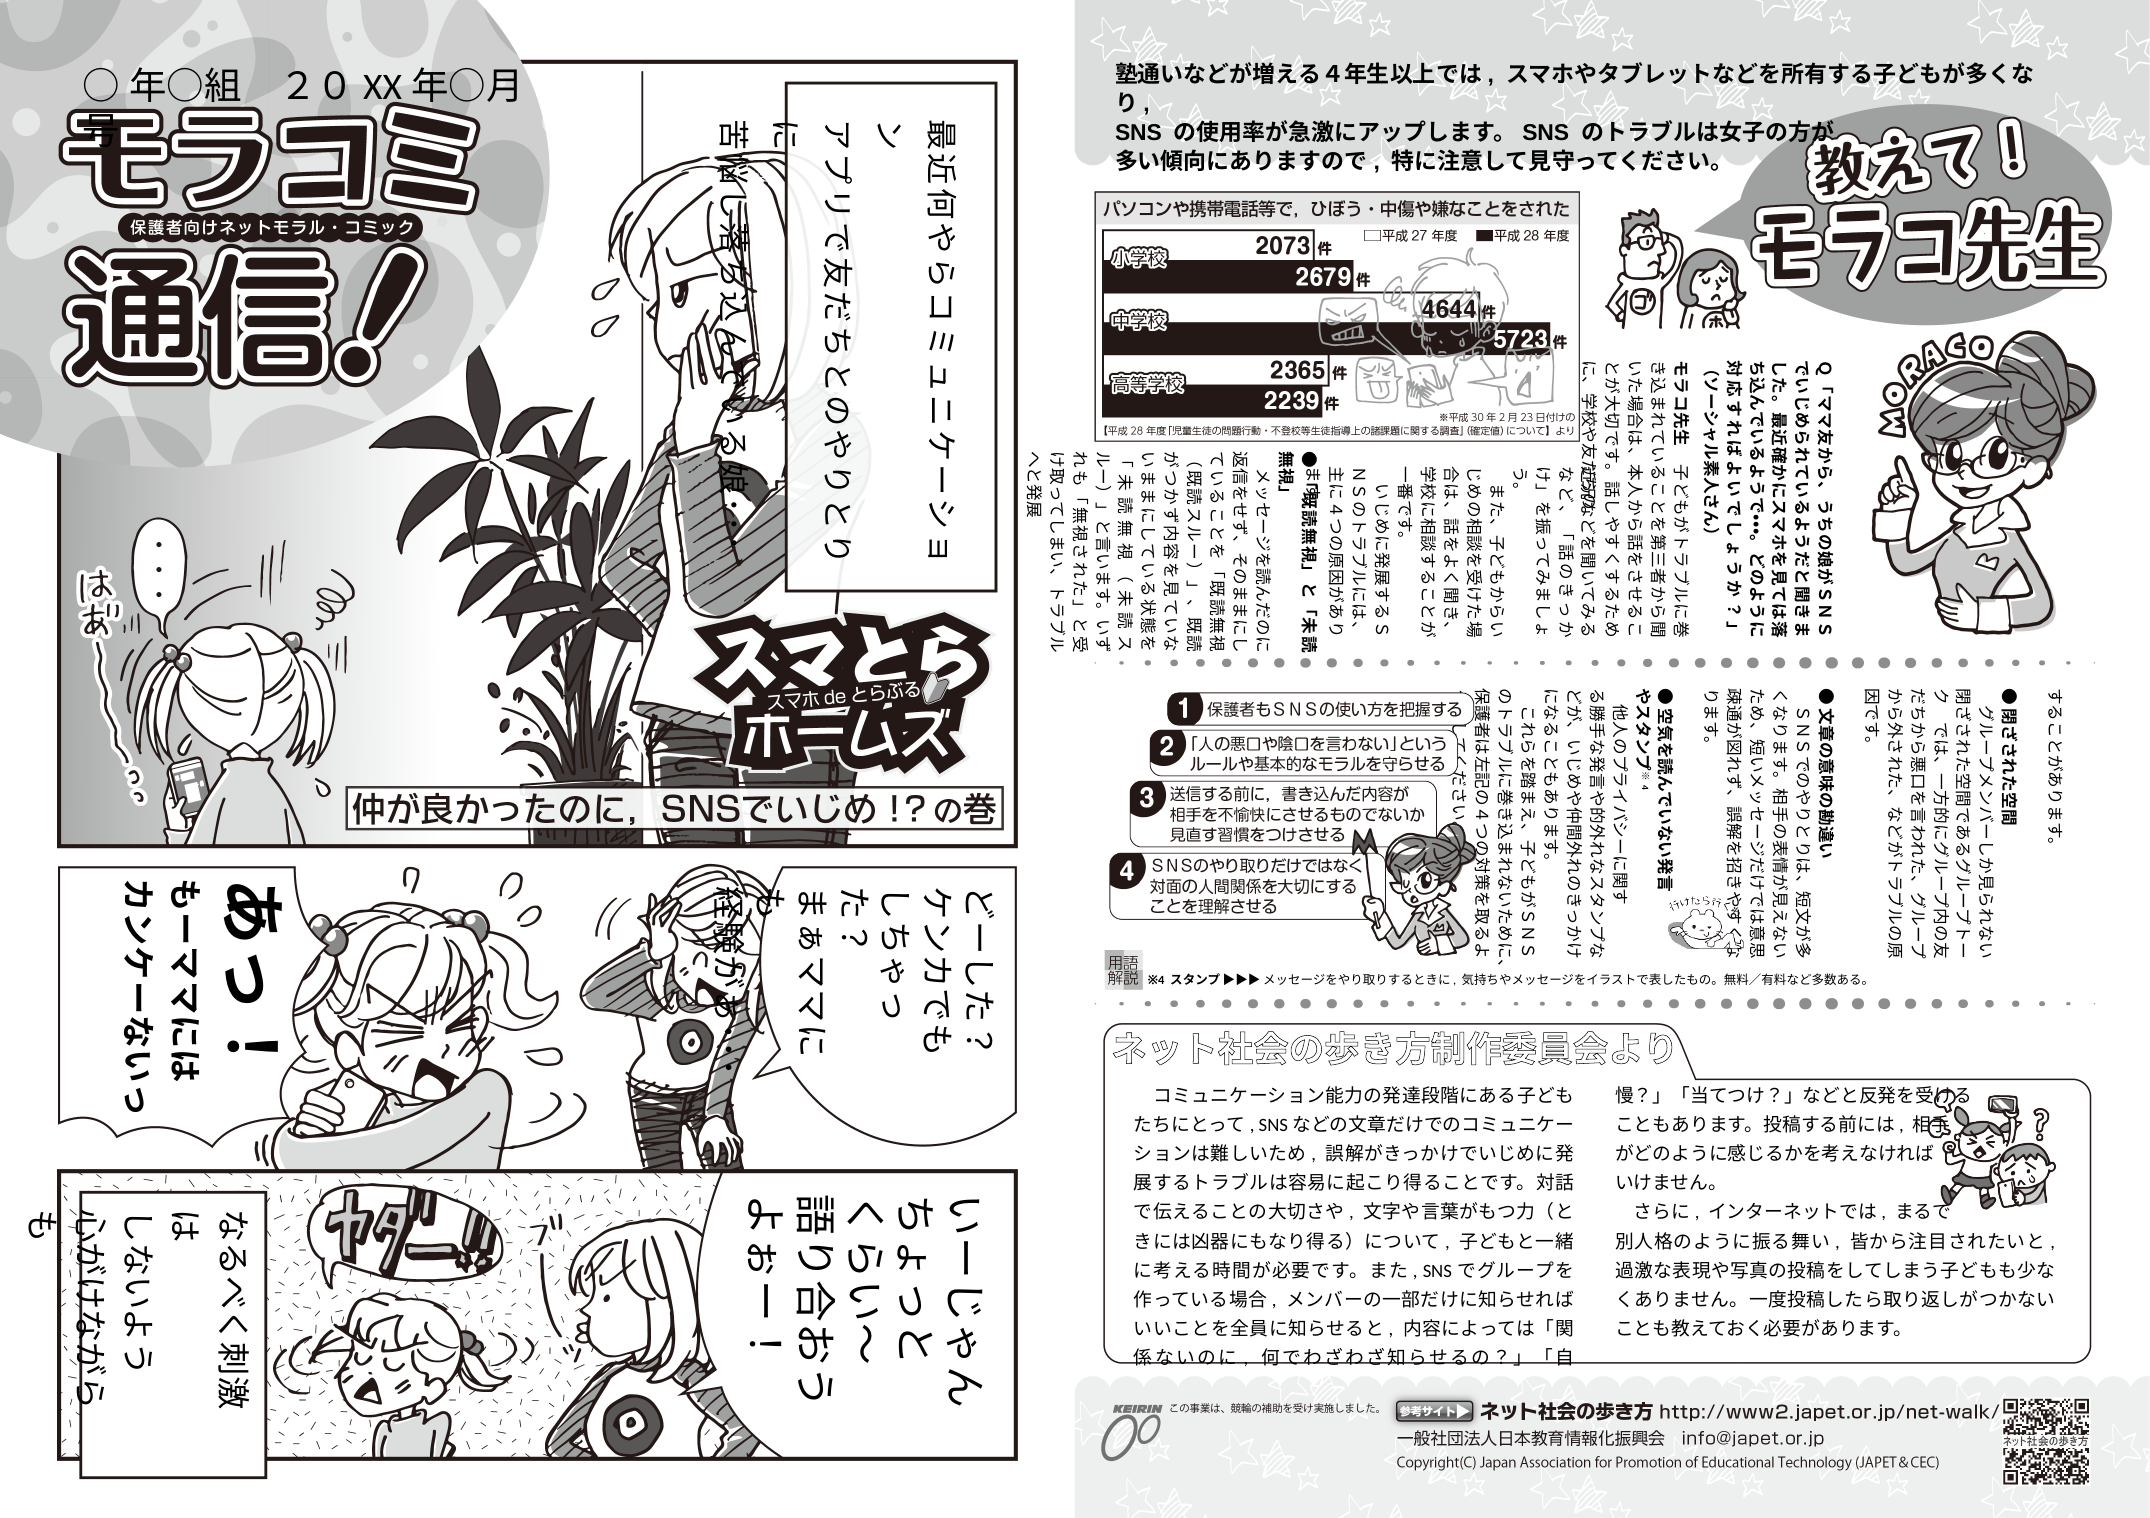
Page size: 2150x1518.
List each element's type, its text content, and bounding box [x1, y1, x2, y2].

text_box あっ！ もーママには カンケーないっ [117, 878, 264, 1130]
text_box Ｑ「ママ友から、うちの娘がＳＮＳでいじめられているようだと聞きました。最近確かにスマホを見ては落ち込んでいるようで・・・。どのように対応すればよいでしょうか？」（ソーシャル素人さん） [1703, 345, 1847, 653]
text_box 塾通いなどが増える４年生以上では, スマホやタブレットなどを所有する子どもが多くなり, SNS の使用率が急激にアップします。SNS のトラブルは女子の方が 多い傾向にありますので, 特に注意して見守ってください。 [1100, 50, 2070, 182]
text_box なるべく刺激は しないよう 心がけながらも [117, 1209, 264, 1440]
text_box 最近何やらコミュニケーション アプリで友だちとのやりとりに 苦悩し落ち込んでいる娘･･･ [818, 119, 977, 582]
picture [0, 0, 2150, 1518]
text_box ○年○組 ２０XX年○月号 [82, 62, 532, 152]
text_box いーじゃん ちょっと くらい〜 語り合おう よぉー！ [739, 1195, 993, 1410]
text_box ※4 スタンプ ▶▶▶ メッセージをやり取りするときに, 気持ちやメッセージをイラストで表したもの。無料／有料など多数ある。 [1149, 970, 1975, 988]
text_box ●「既読無視」と「未読無視」 メッセージを読んだのに返信をせず、そのままにしていることを「既読無視（既読スルー）」、既読がつかず内容を見ていないままにしている状態を「未読無視（未読スルー）」と言います。いずれも「無視された」と受け取ってしまい、トラブルへと発展 [1114, 451, 1323, 653]
text_box することがあります。 ●閉ざされた空間 グループメンバーしか見られない閉ざされた空間であるグループトーク では、一方的にグループ内の友だちから悪口を言われた、グループから外された、などがトラブルの原因です。 ●文章の意味の勘違い ＳＮＳでのやりとりは、短文が多くなります。相手の表情が見えないため、短いメッセージだけでは意思疎通が図れず、誤解を招きやすくなります。 ●空気を読んでいない発言 やスタンプ※4 他人のプライバシーに関す る勝手な発言や的外れなスタンプなどが、いじめや仲間外れのきっかけになることもあります。 これらを踏まえ、子どもがＳＮＳのトラブルに巻き込まれないために、保護者は左記の４つの対策を取るようにしてください。 [1490, 688, 2070, 960]
text_box モラコ先生 子どもがトラブルに巻き込まれていることを第三者から聞いた場合は、本人から話をさせることが大切です。話しやすくするために、学校や友だちの [1579, 345, 1703, 653]
text_box ネット社会の歩き方制作委員会より [1096, 1018, 1694, 1077]
text_box コミュニケーション能力の発達段階にある子どもたちにとって, SNSなどの文章だけでのコミュニケーションは難しいため, 誤解がきっかけでいじめに発展するトラブルは容易に起こり得ることです。対話で伝えることの大切さや, 文字や言葉がもつ力（ときには凶器にもなり得る）について, 子どもと一緒に考える時間が必要です。また, SNSでグループを作っている場合, メンバーの一部だけに知らせればいいことを全員に知らせると, 内容によっては「関係ないのに, 何でわざわざ知らせるの？」「自慢？」「当てつけ？」などと反発を受ける こともあります。投稿する前には, 相手 がどのように感じるかを考えなければ いけません。 さらに, インターネットでは, まるで 別人格のように振る舞い, 皆から注目されたいと, 過激な表現や写真の投稿をしてしまう子どもも少なくありません。一度投稿したら取り返しがつかないことも教えておく必要があります。 [1133, 1076, 2056, 1342]
text_box 近況などを聞いてみるなど、「話のきっかけ」を振ってみましょう。 また、子どもからいじめの相談を受けた場合は、話をよく聞き、学校に相談することが一番です。 いじめに発展するＳＮＳのトラブルには、主に４つの原因があります。 [1348, 451, 1610, 653]
text_box どーした？ ケンカでも しちゃった？ まぁママにも 経験がぁ･･･ [793, 886, 1003, 1088]
